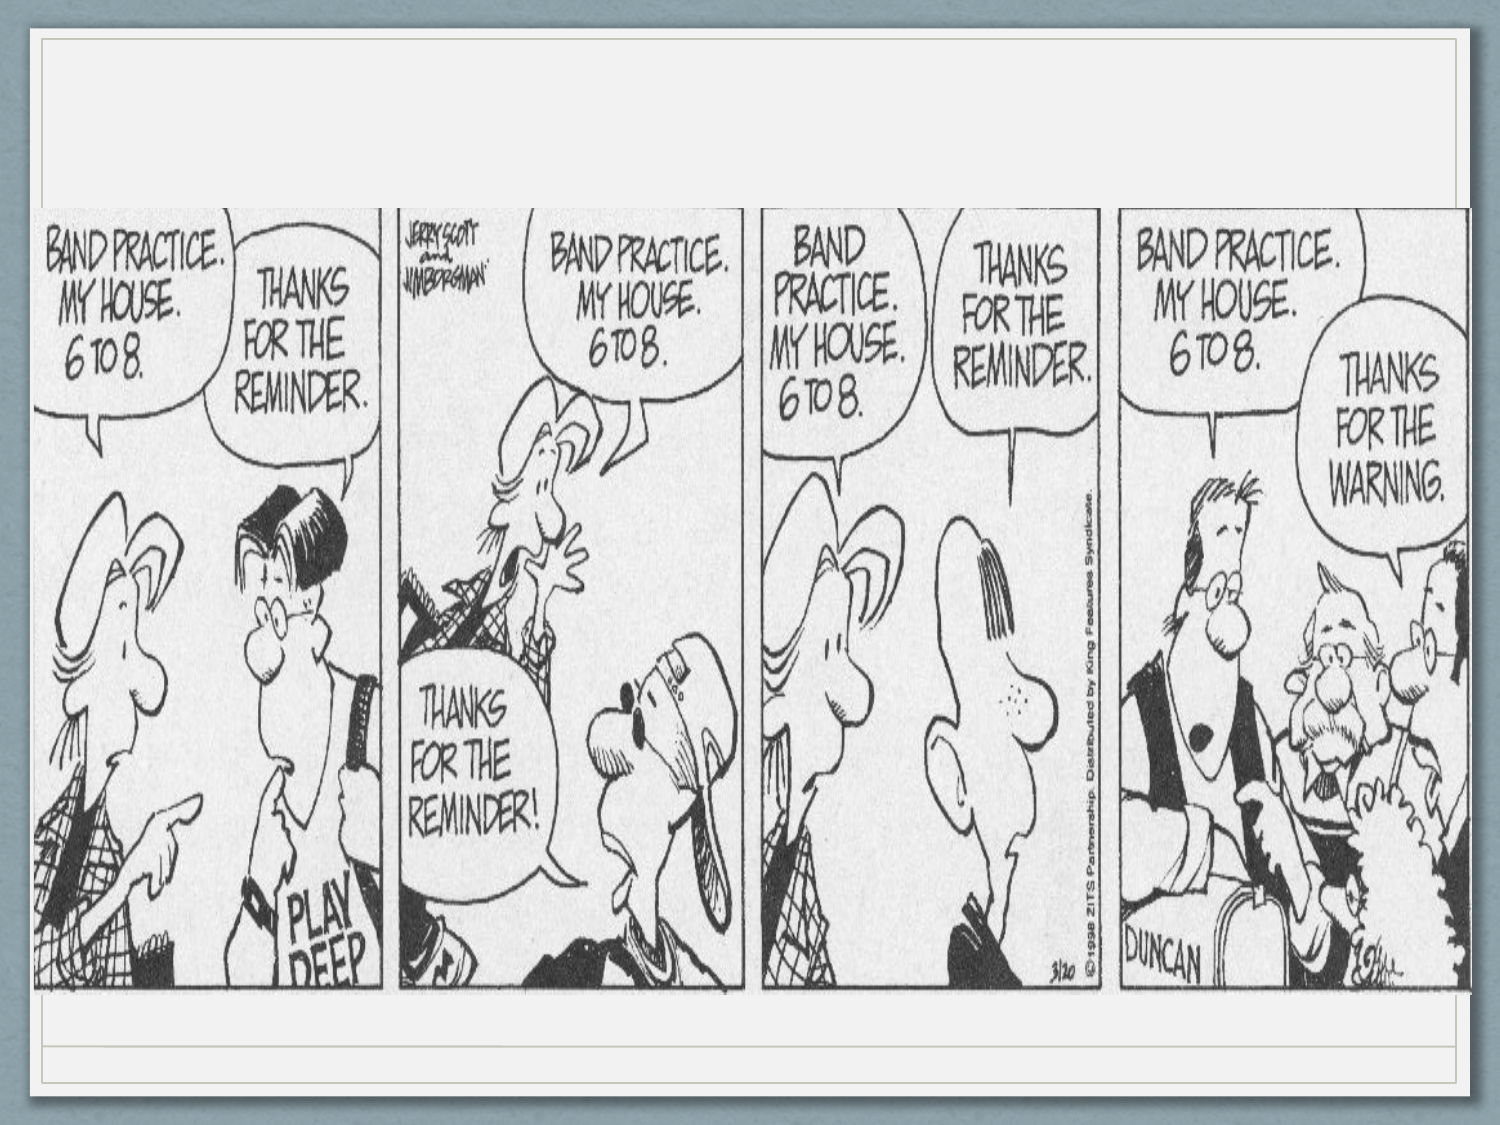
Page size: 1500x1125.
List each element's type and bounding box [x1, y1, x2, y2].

list [33, 207, 1477, 996]
